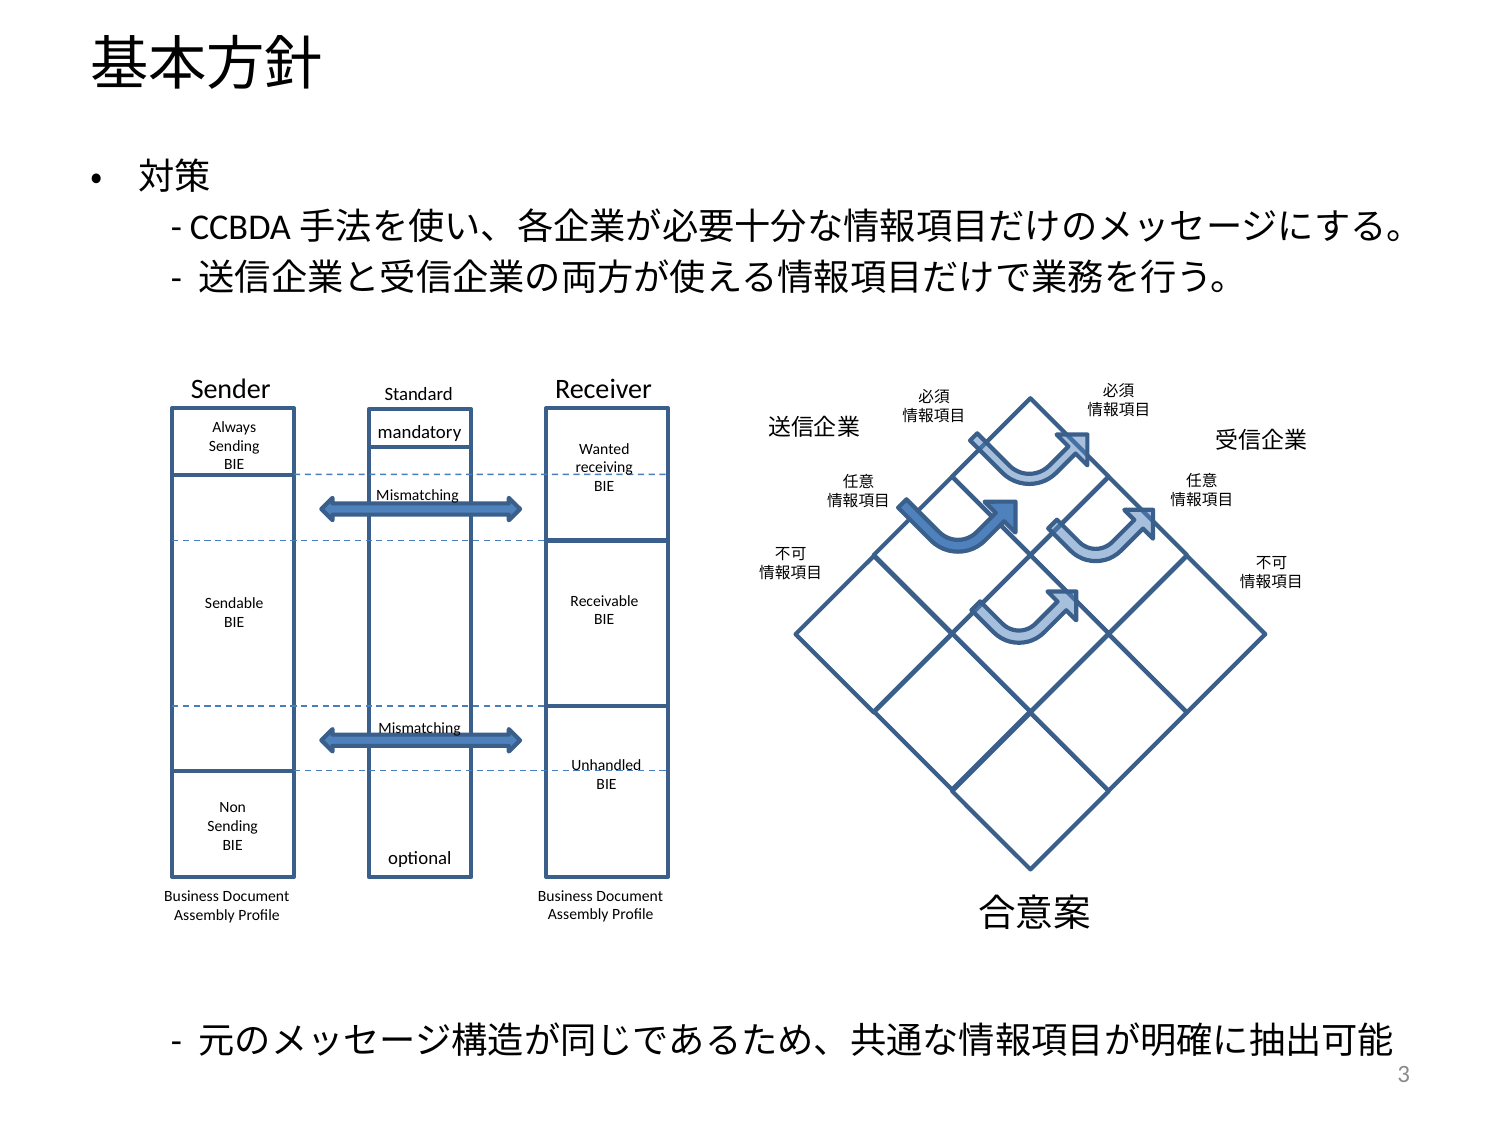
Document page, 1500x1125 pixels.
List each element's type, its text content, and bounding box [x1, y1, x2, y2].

slide_number 3 [1074, 1042, 1425, 1103]
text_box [148, 362, 680, 932]
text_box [743, 373, 1324, 847]
title 基本方針 [75, 18, 1425, 133]
list ・ 対策 - CCBDA手法を使い、各企業が必要十分な情報項目だけのメッセージにする。 - 送信企業と受信企業の両方が使える情報項目だけで業務を行う。 - 元のメッセージ構造が同じであるため、共通な情報項目が明確に抽出可能 [75, 145, 1425, 1083]
text_box 合意案 [963, 881, 1106, 942]
